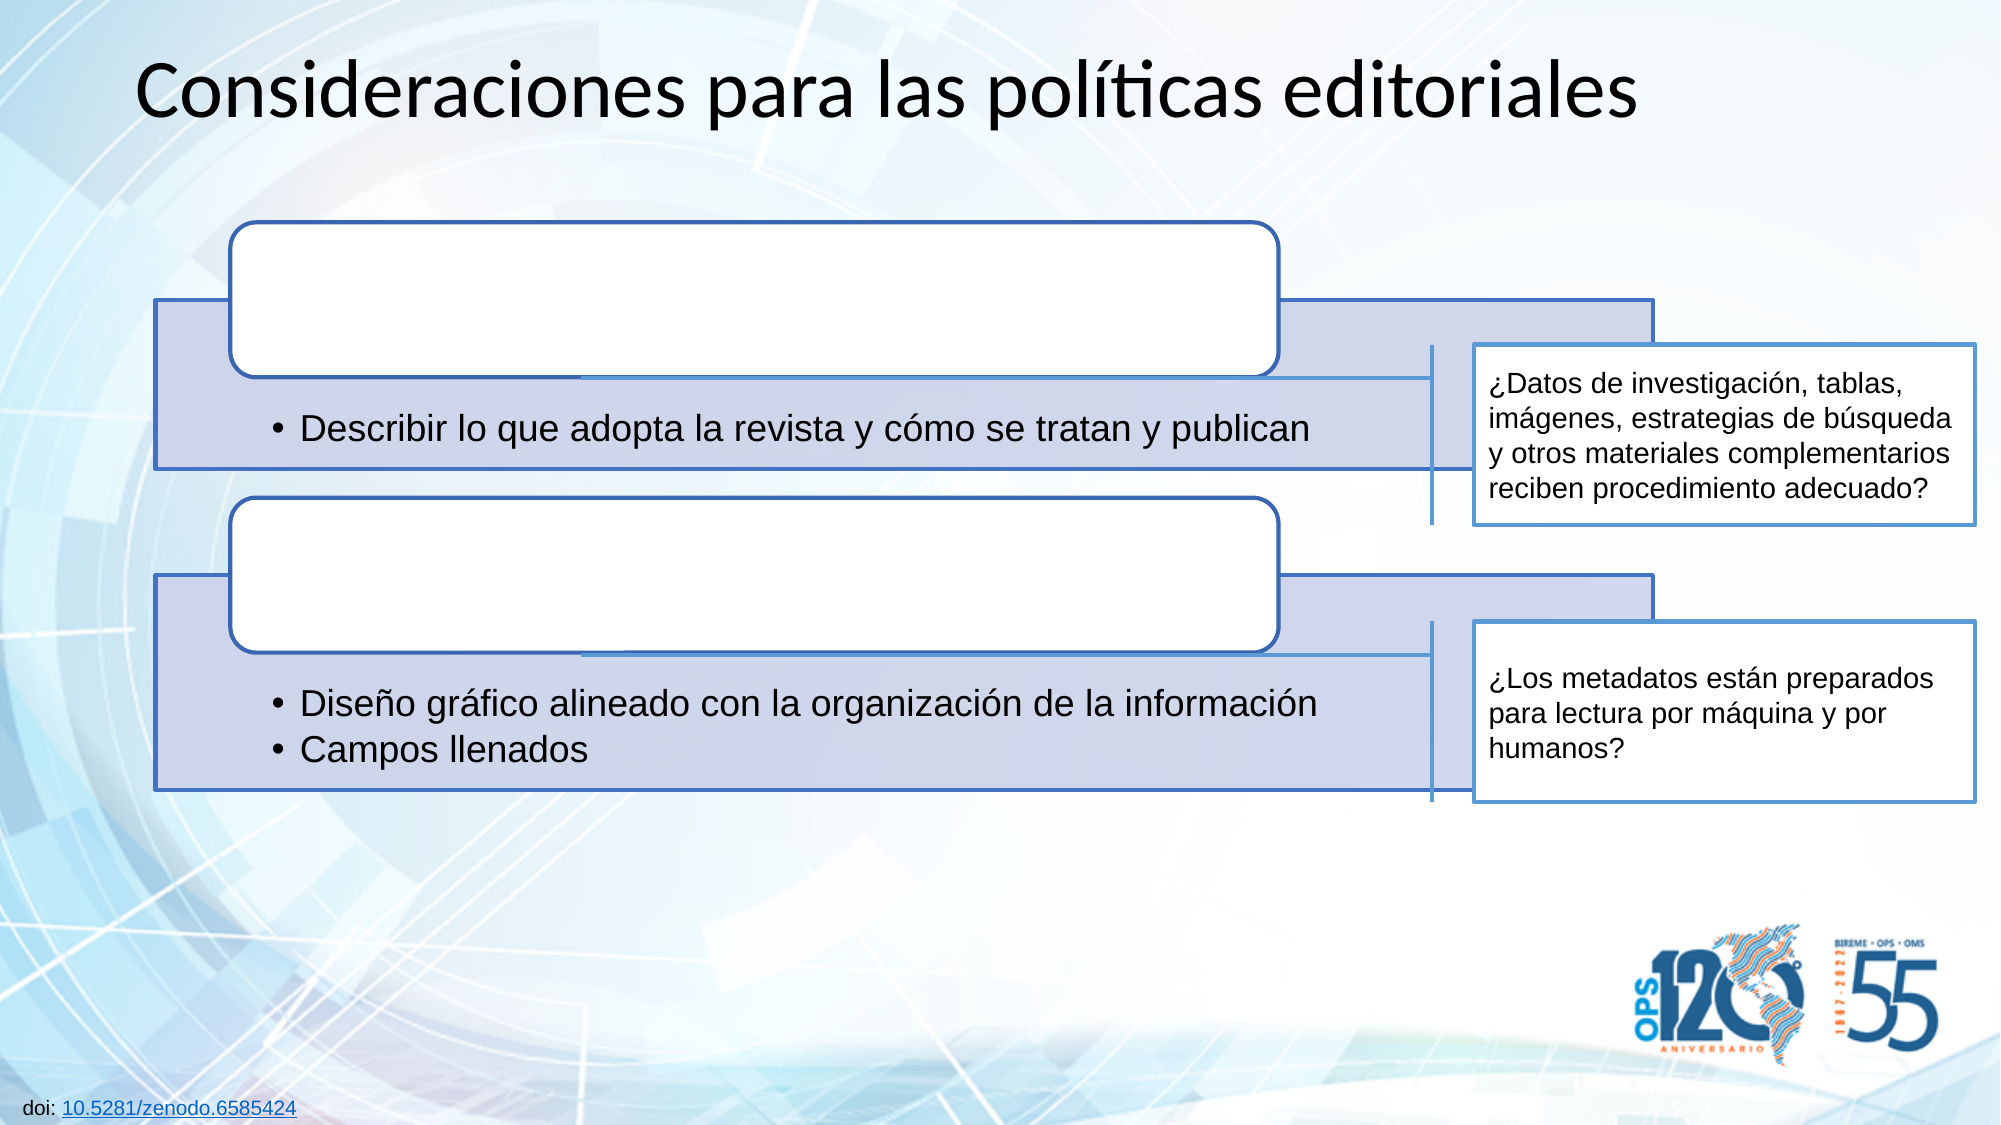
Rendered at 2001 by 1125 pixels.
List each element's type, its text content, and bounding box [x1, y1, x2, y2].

picture [0, 0, 2001, 1125]
text_box ¿Los metadatos están preparados para lectura por máquina y por humanos? [1473, 621, 1975, 802]
text_box Consideraciones para las políticas editoriales [120, 27, 1847, 143]
text_box ¿Datos de investigación, tablas, imágenes, estrategias de búsqueda y otros materiales complementarios reciben procedimiento adecuado? [1658, 344, 1975, 525]
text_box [155, 222, 1654, 791]
text_box doi: 10.5281/zenodo.6585424 [7, 1087, 327, 1125]
